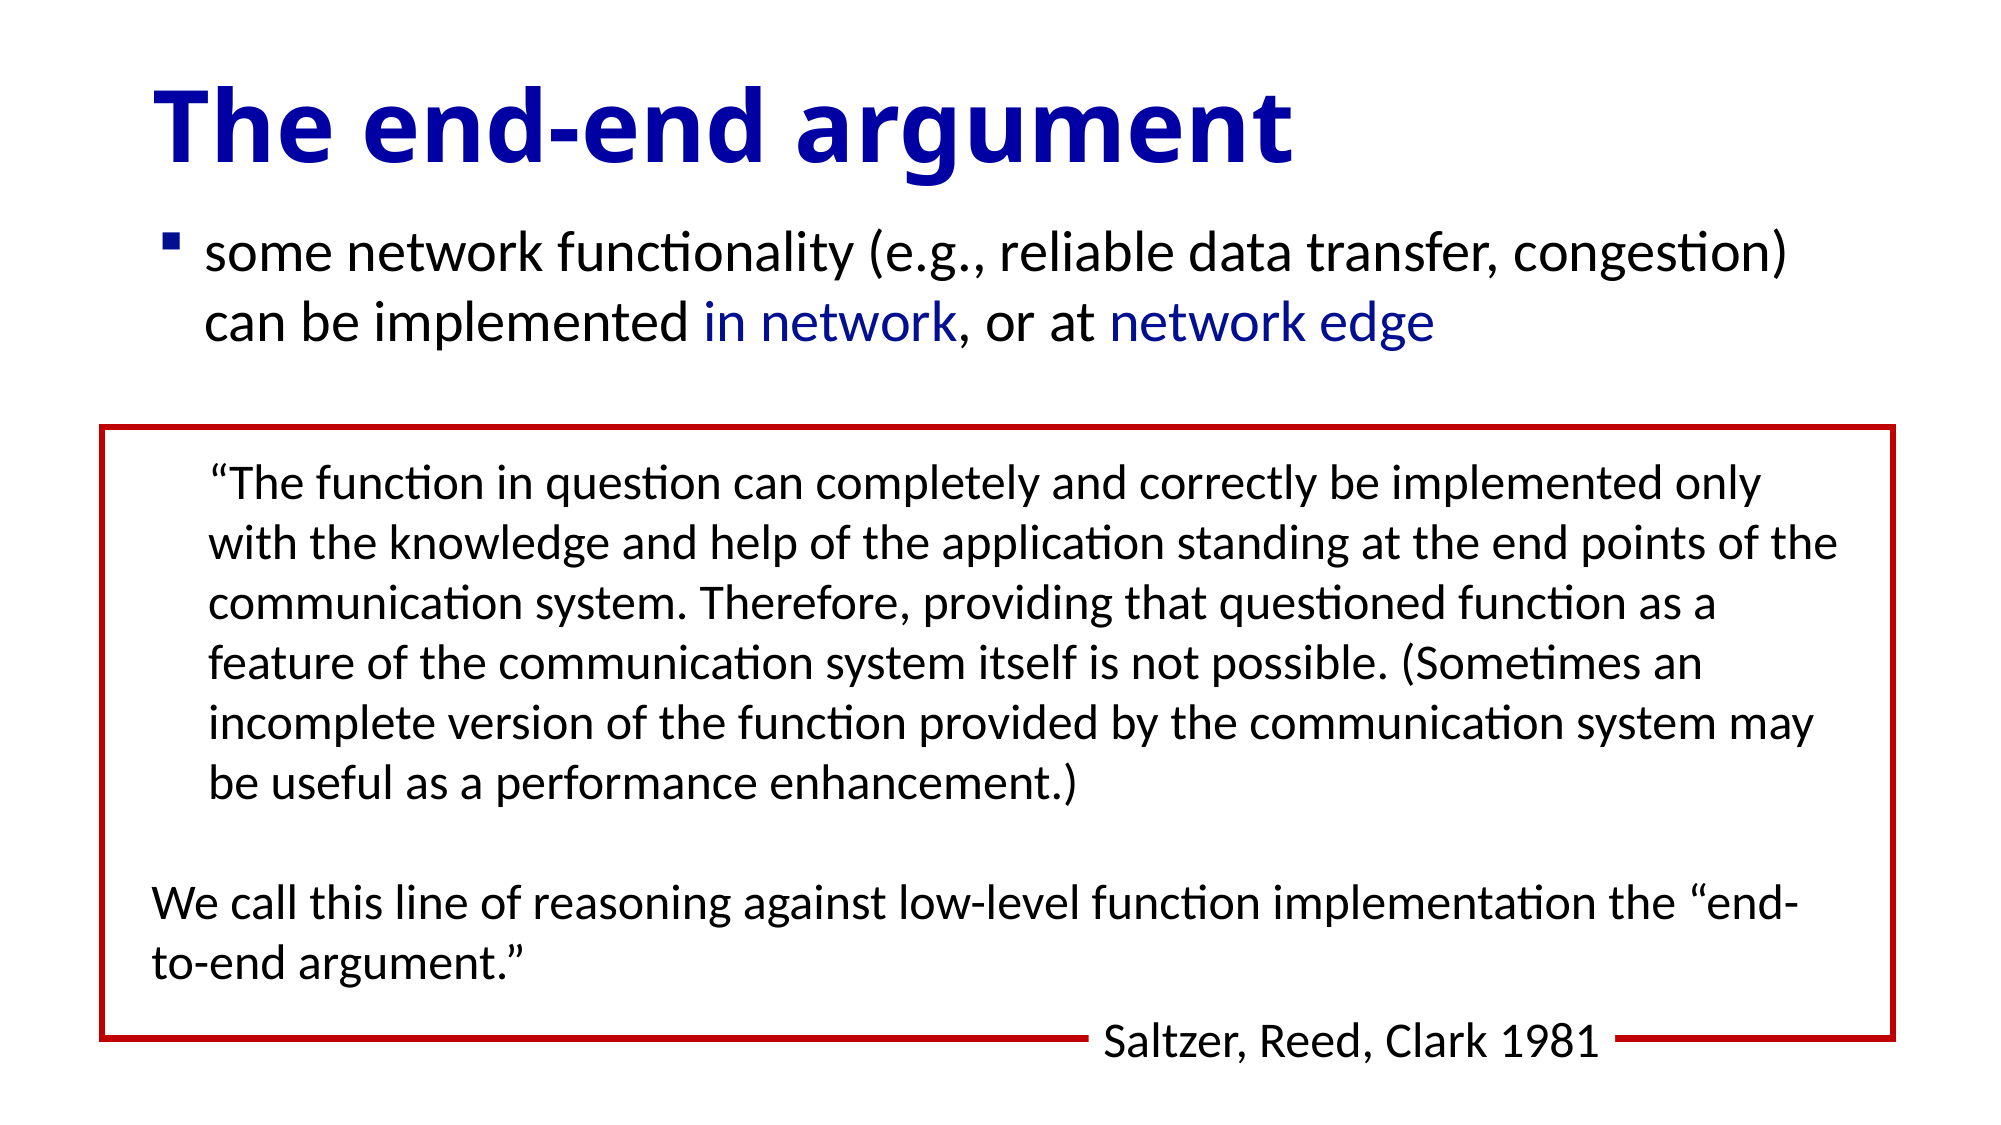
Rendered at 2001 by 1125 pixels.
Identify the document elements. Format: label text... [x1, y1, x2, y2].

text_box some network functionality (e.g., reliable data transfer, congestion) can be implemented in network, or at network edge [143, 206, 1862, 361]
title The end-end argument [137, 56, 1863, 204]
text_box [102, 427, 1894, 1076]
